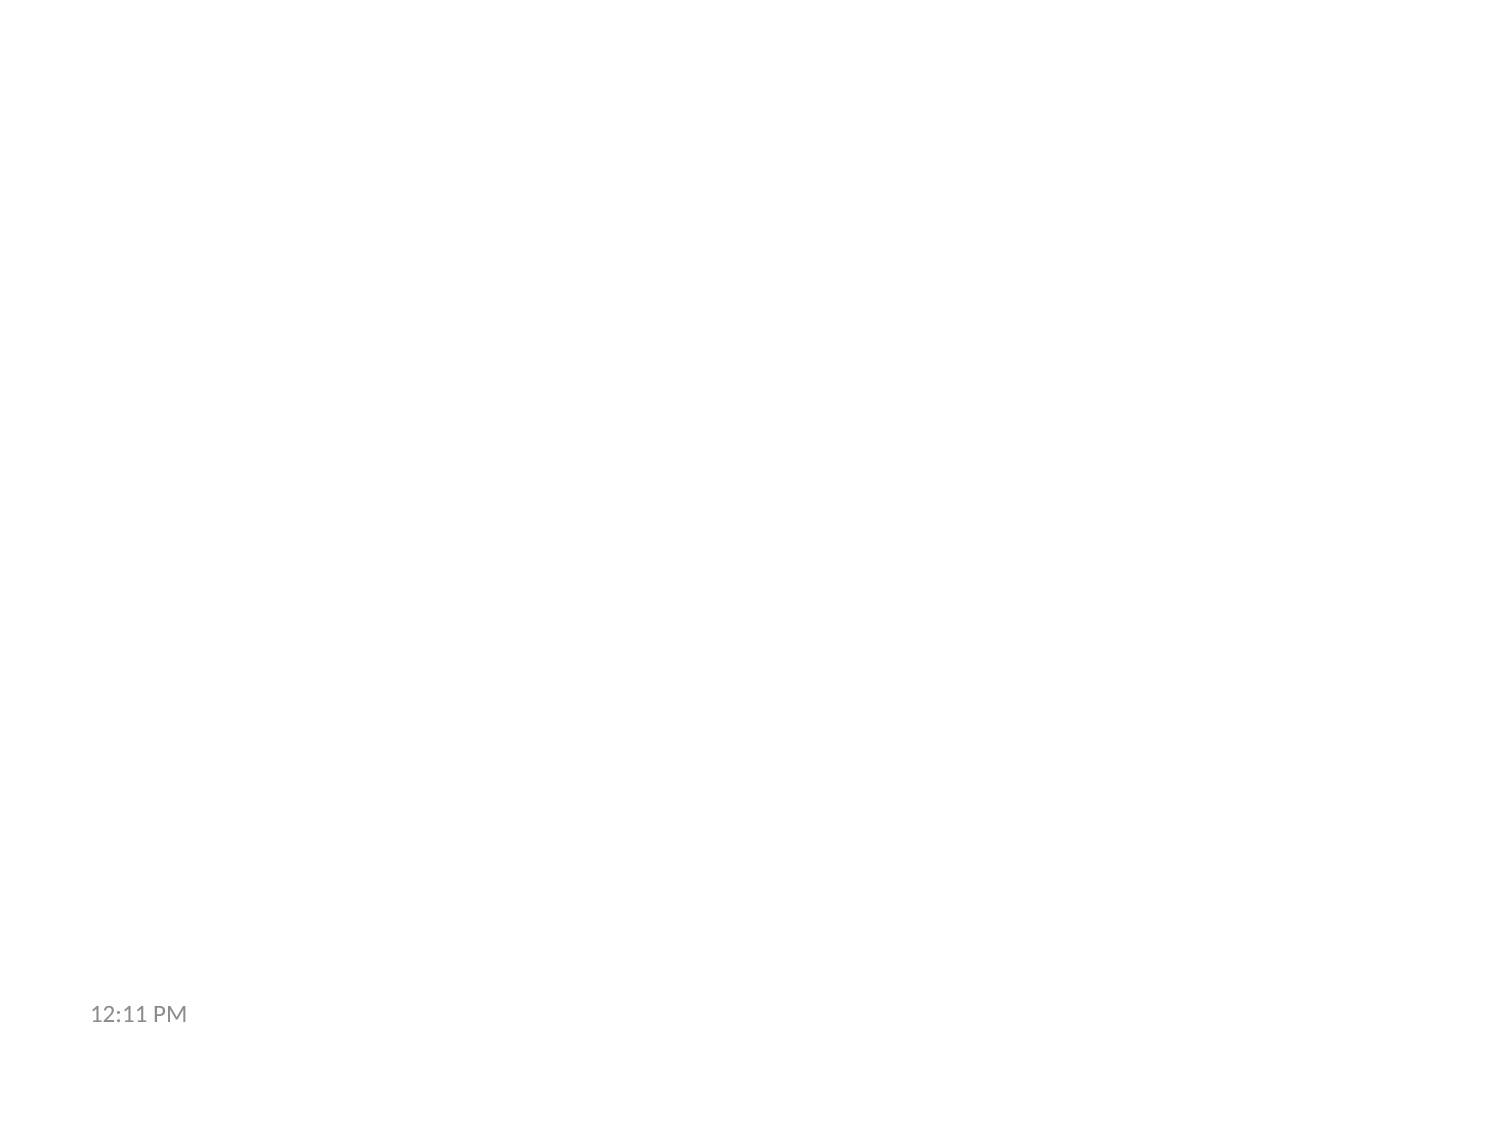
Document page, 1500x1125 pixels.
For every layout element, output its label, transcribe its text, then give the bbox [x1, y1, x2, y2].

text_box 3:35 PM [75, 982, 425, 1043]
